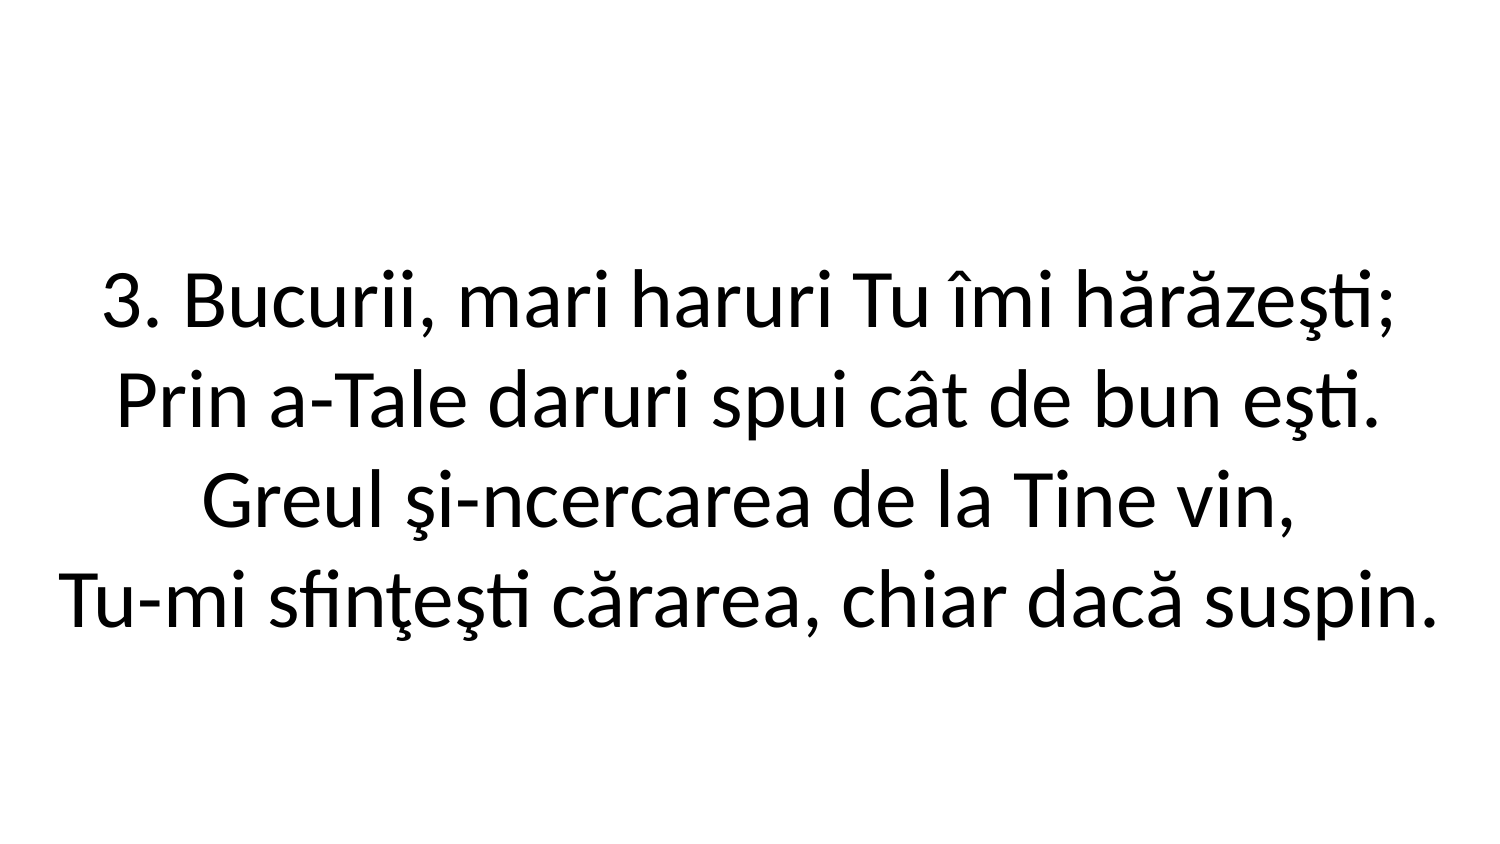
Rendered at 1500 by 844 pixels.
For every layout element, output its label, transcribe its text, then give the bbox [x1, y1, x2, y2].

text_box 3. Bucurii, mari haruri Tu îmi hărăzeşti; Prin a-Tale daruri spui cât de bun eşti. Greul şi-ncercarea de la Tine vin, Tu-mi sfinţeşti cărarea, chiar dacă suspin. [43, 192, 1457, 652]
